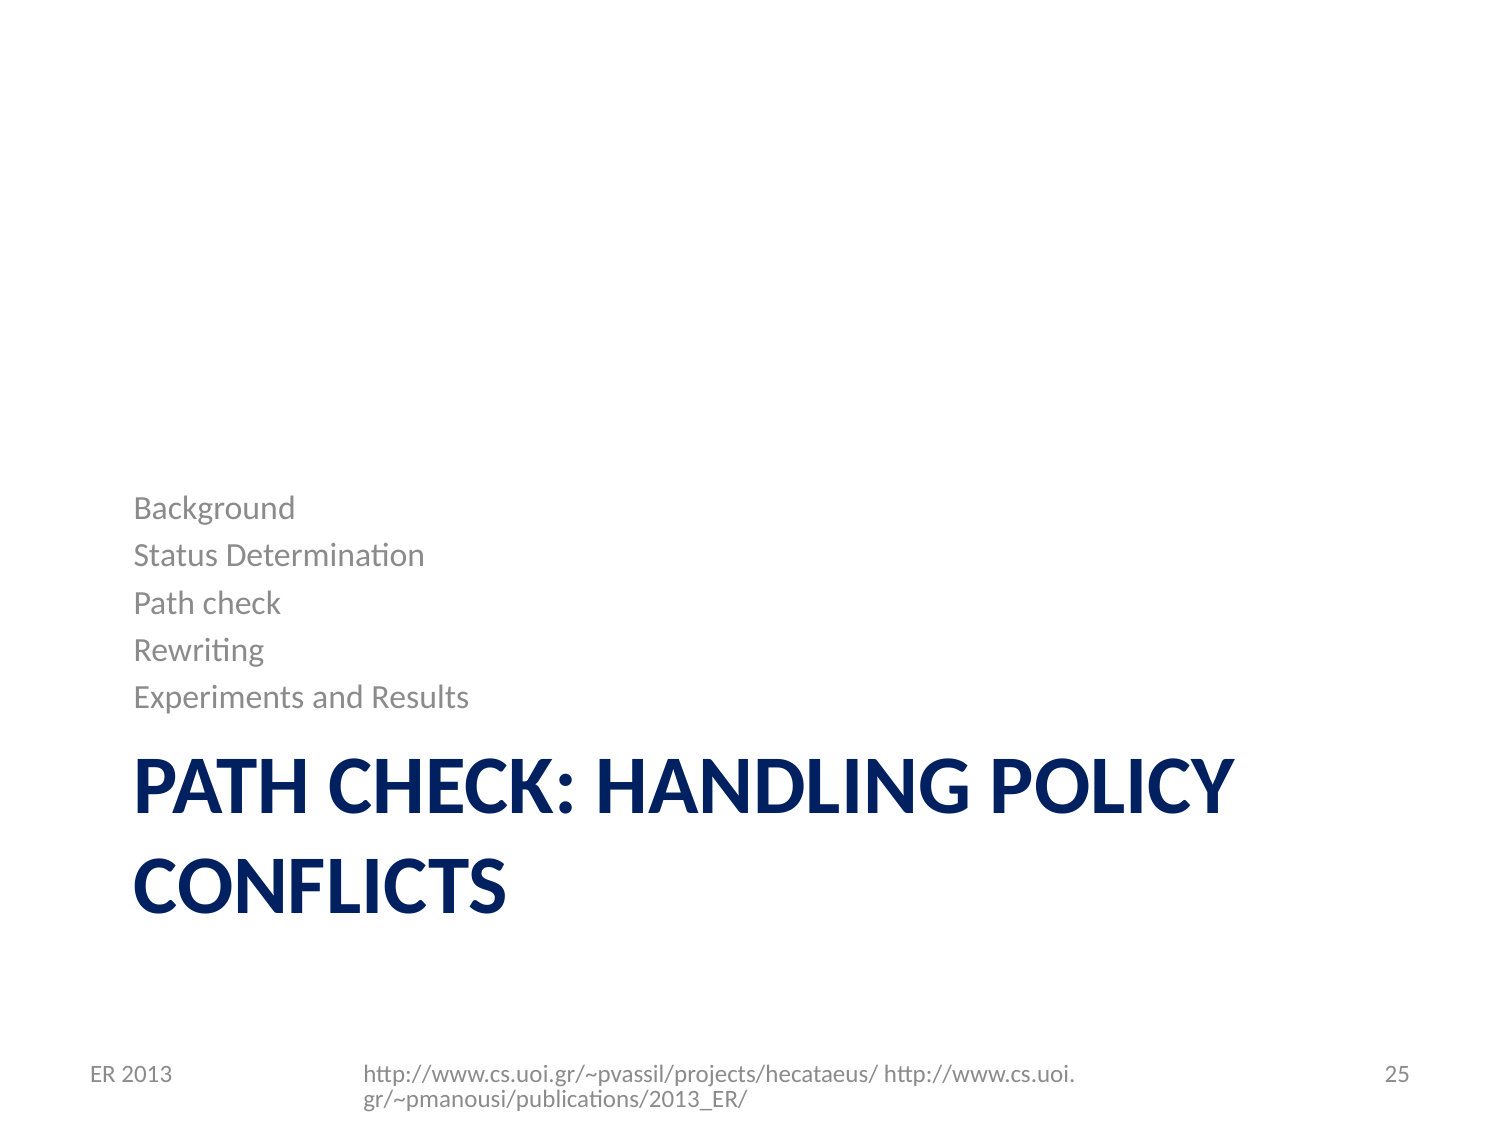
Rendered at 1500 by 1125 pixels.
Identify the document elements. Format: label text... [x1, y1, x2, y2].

footer http://www.cs.uoi.gr/~pvassil/projects/hecataeus/ http://www.cs.uoi.gr/~pmanousi/publications/2013_ER/ [425, 1042, 1093, 1103]
title Path Check: handling policy conflicts [118, 723, 1394, 947]
slide_number ER 2013 [75, 1042, 425, 1103]
list Background Status Determination Path check Rewriting Experiments and Results [118, 476, 1394, 723]
slide_number 25 [1093, 1042, 1425, 1103]
